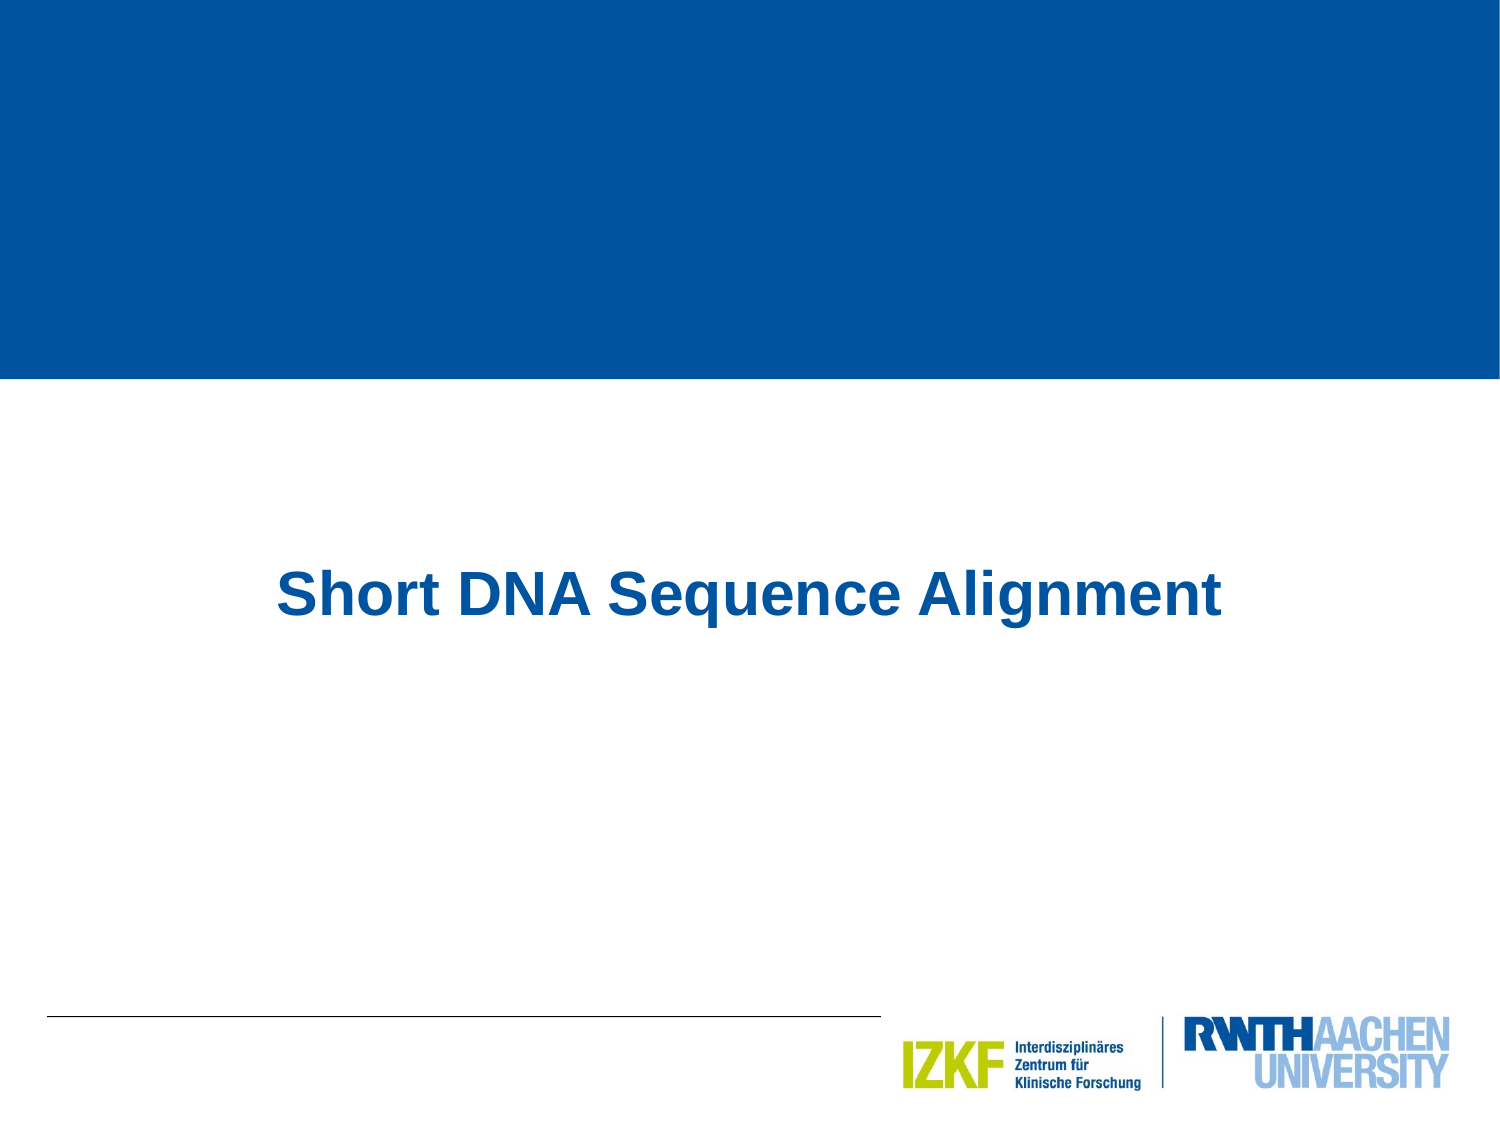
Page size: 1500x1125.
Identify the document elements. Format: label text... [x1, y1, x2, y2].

picture [881, 981, 1471, 1123]
text_box Short DNA Sequence Alignment [15, 539, 1486, 629]
